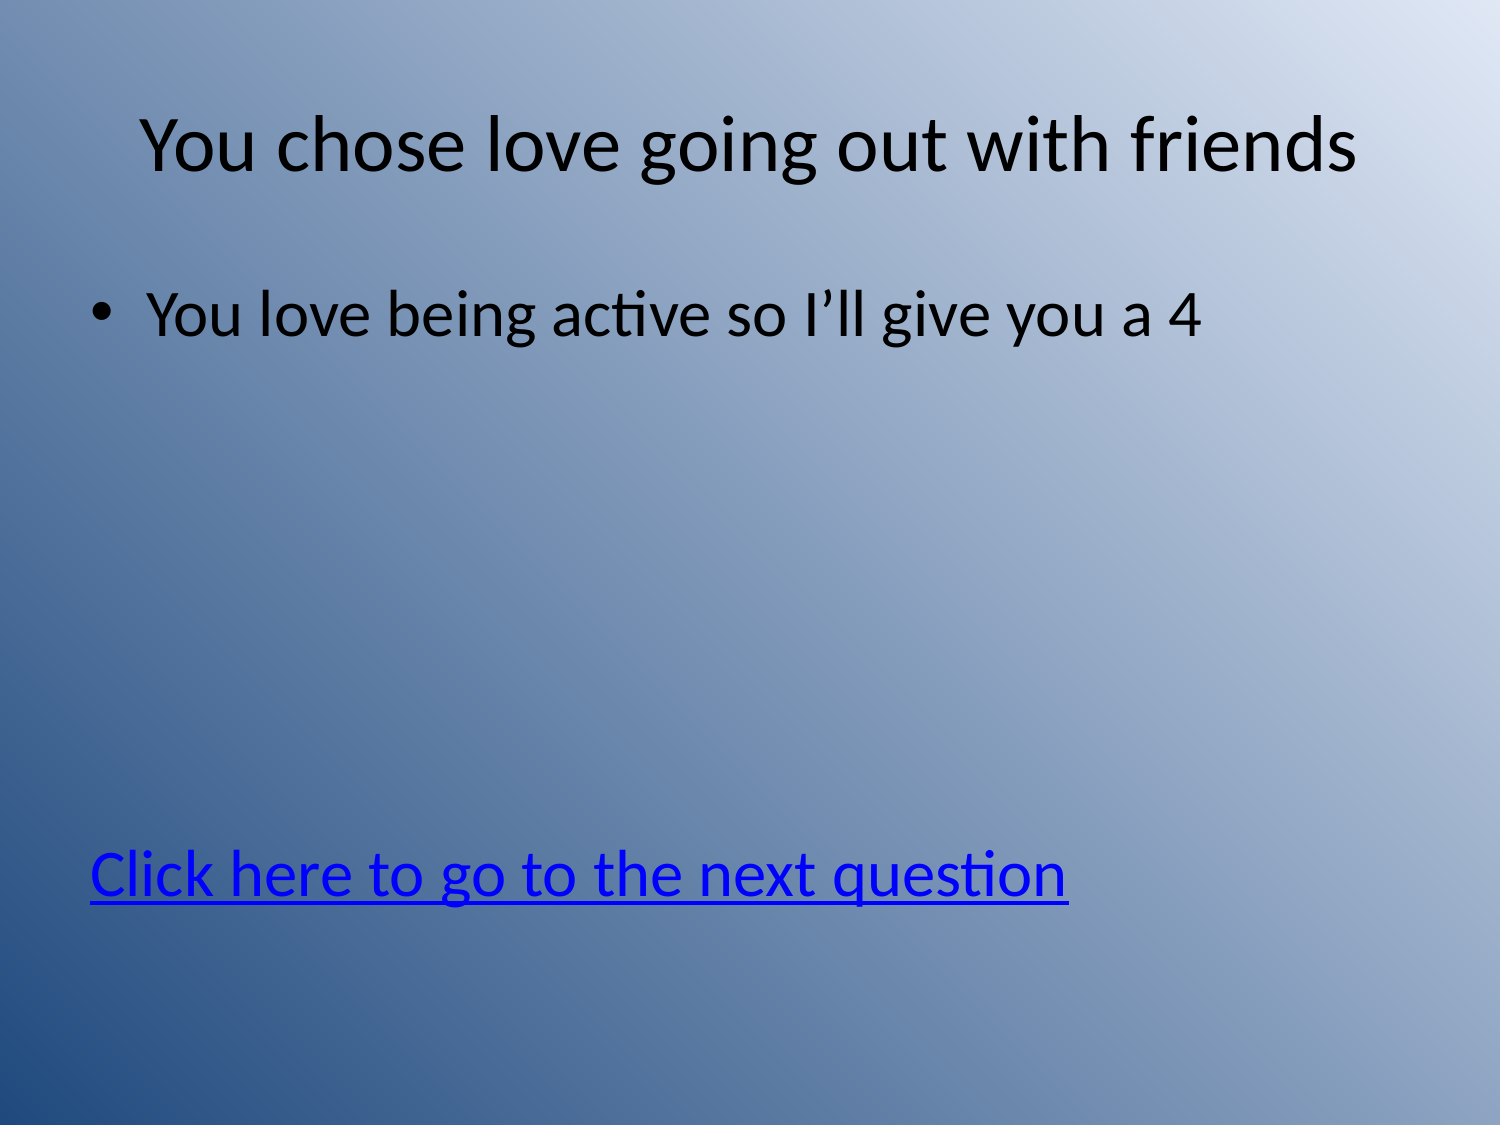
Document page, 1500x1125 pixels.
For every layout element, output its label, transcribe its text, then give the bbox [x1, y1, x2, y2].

title You chose love going out with friends [75, 45, 1425, 233]
list You love being active so I’ll give you a 4 Click here to go to the next question [75, 262, 1425, 1005]
